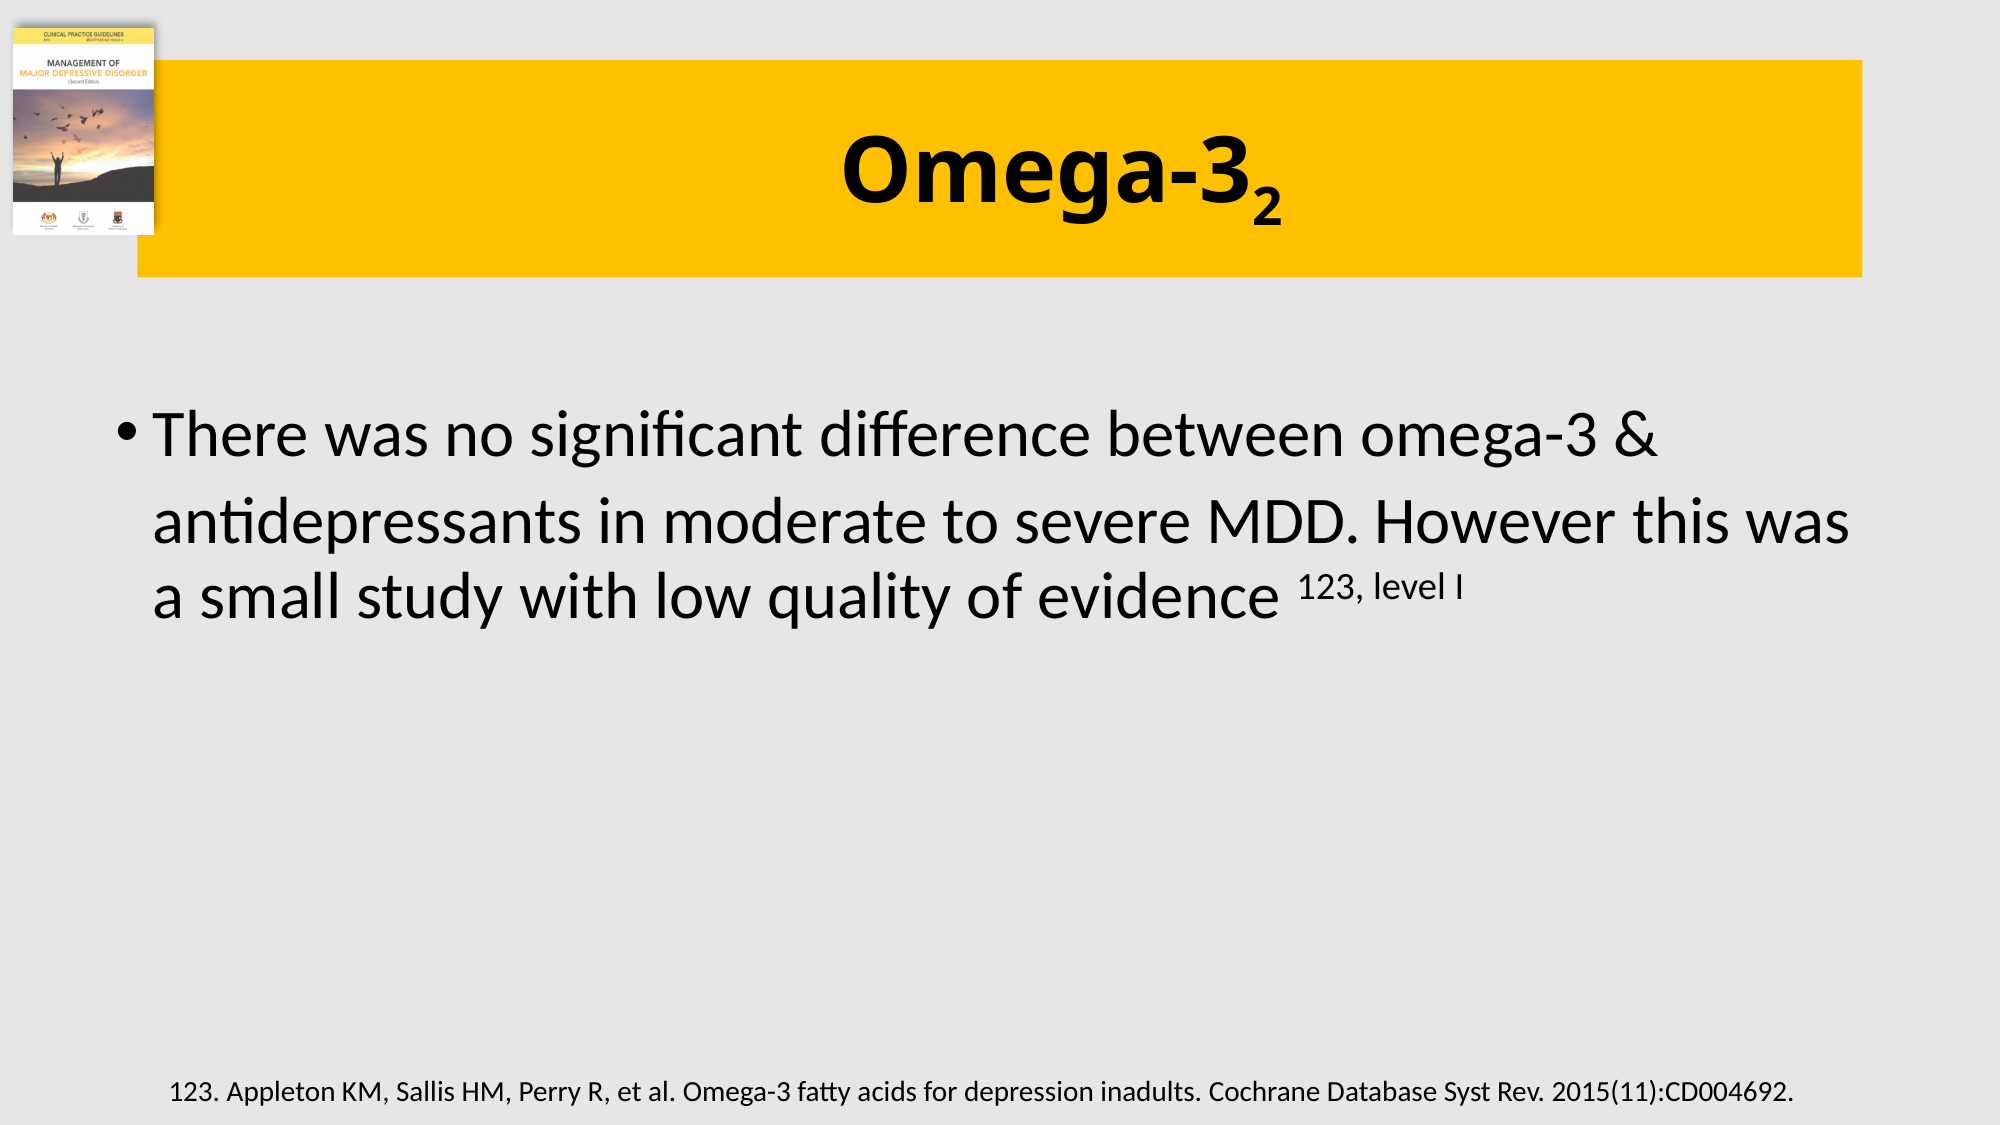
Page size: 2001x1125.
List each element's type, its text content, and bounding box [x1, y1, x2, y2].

list There was no significant difference between omega-3 & antidepressants in moderate to severe MDD. However this was a small study with low quality of evidence 123, level I [100, 290, 1892, 809]
text_box 123. Appleton KM, Sallis HM, Perry R, et al. Omega-3 fatty acids for depression inadults. Cochrane Database Syst Rev. 2015(11):CD004692. [153, 1065, 1911, 1115]
picture [13, 28, 154, 235]
title Omega-32 [137, 59, 1863, 278]
